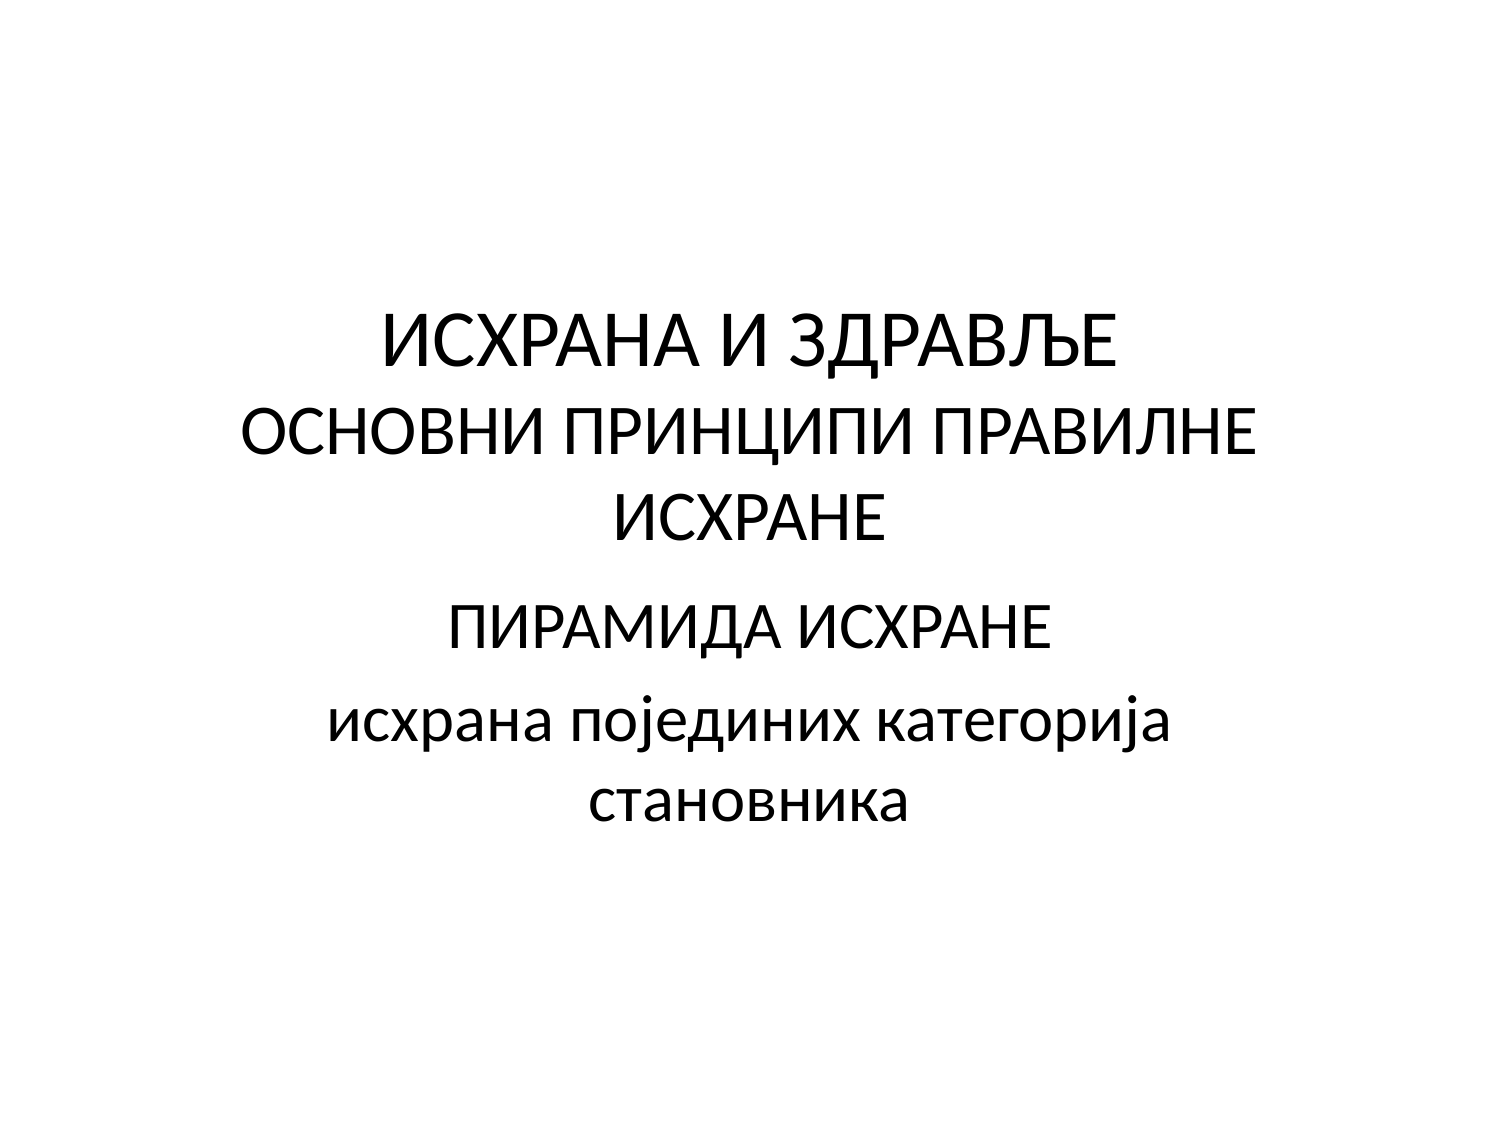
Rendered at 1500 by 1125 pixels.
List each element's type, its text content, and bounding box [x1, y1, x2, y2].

subtitle ПИРАМИДА ИСХРАНЕ исхрана појединих категорија становника [225, 574, 1275, 1038]
title ИСХРАНА И ЗДРАВЉЕ ОСНОВНИ ПРИНЦИПИ ПРАВИЛНЕ ИСХРАНЕ [112, 277, 1388, 563]
